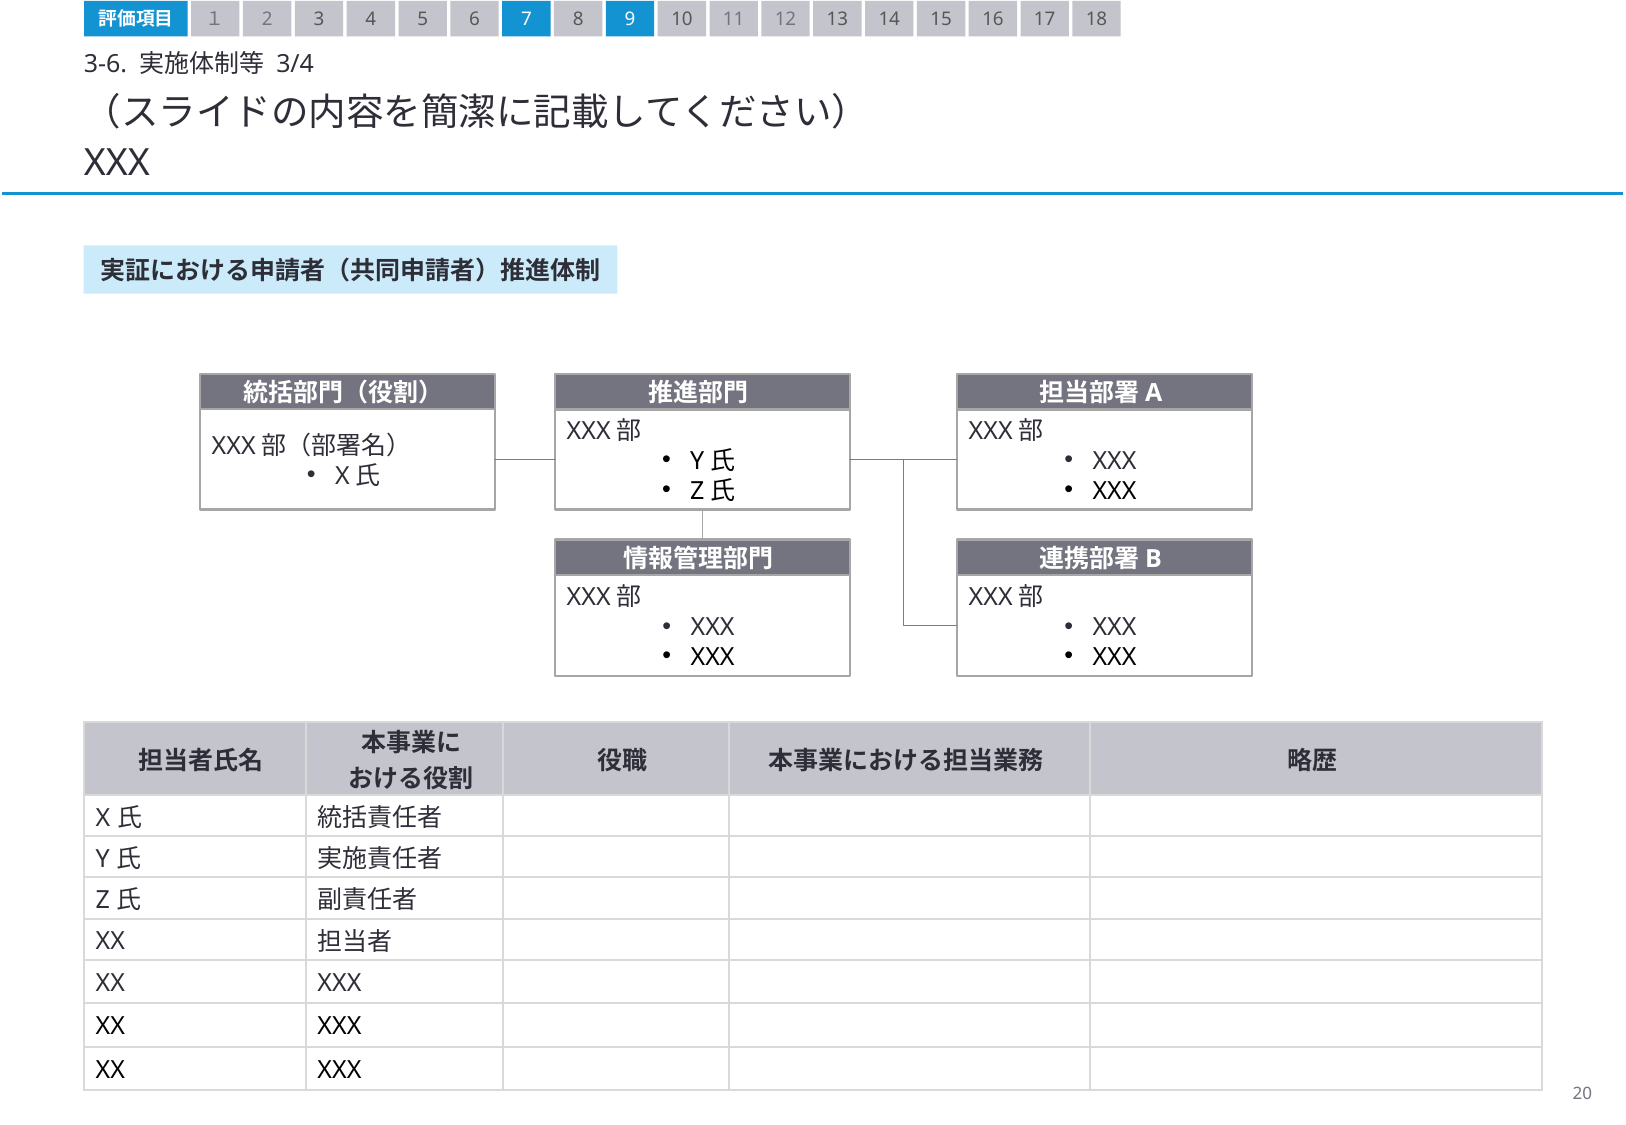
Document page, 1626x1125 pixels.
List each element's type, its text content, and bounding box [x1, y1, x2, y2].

table_cell [504, 961, 728, 1002]
table_cell [504, 1048, 728, 1089]
text_box XXX部 XXX XXX [554, 576, 851, 676]
table_header 役職 [504, 723, 728, 794]
table_cell X氏 [85, 796, 305, 835]
text_box 担当部署A [956, 373, 1253, 410]
table_cell XXX [307, 1004, 502, 1046]
table_cell [1091, 878, 1541, 918]
table_cell [1091, 1004, 1541, 1046]
text_box 推進部門 [554, 373, 851, 410]
table_cell [504, 920, 728, 959]
table_cell 副責任者 [307, 878, 502, 918]
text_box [849, 460, 958, 626]
table_header 本事業における担当業務 [730, 723, 1089, 794]
table_cell [504, 796, 728, 835]
list （スライドの内容を簡潔に記載してください） XXX [84, 83, 1543, 183]
table_cell [730, 1004, 1089, 1046]
table_cell 統括責任者 [307, 796, 502, 835]
table_cell [1091, 837, 1541, 876]
text_box 連携部署B [958, 539, 1253, 576]
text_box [83, 0, 1122, 37]
text_box XXX部 XXX XXX [956, 576, 1253, 676]
table_cell XX [85, 920, 305, 959]
text_box 情報管理部門 [554, 539, 849, 576]
table_cell XXX [307, 1048, 502, 1089]
table_cell [730, 1048, 1089, 1089]
table_cell XX [85, 1048, 305, 1089]
table_cell [1091, 920, 1541, 959]
table_header 略歴 [1091, 723, 1541, 794]
text_box XXX部 XXX XXX [956, 410, 1253, 510]
table_cell [730, 837, 1089, 876]
table_cell XX [85, 1004, 305, 1046]
table_cell [730, 796, 1089, 835]
table_header 担当者氏名 [85, 723, 305, 794]
list 3-6. 実施体制等 3/4 [84, 40, 1543, 82]
text_box XXX部（部署名） X氏 [199, 408, 496, 510]
table_cell [1091, 1048, 1541, 1089]
table_cell 担当者 [307, 920, 502, 959]
text_box 実証における申請者（共同申請者）推進体制 [83, 244, 618, 295]
table_cell XXX [307, 961, 502, 1002]
table_cell Z氏 [85, 878, 305, 918]
table_cell [504, 837, 728, 876]
table_header 本事業に おける役割 [307, 723, 502, 794]
table_cell [730, 961, 1089, 1002]
table_cell [1091, 961, 1541, 1002]
table_cell Y氏 [85, 837, 305, 876]
table_cell XX [85, 961, 305, 1002]
table_cell [730, 878, 1089, 918]
table_cell [504, 1004, 728, 1046]
text_box 統括部門（役割） [199, 373, 496, 408]
table_cell [1091, 796, 1541, 835]
table_cell 実施責任者 [307, 837, 502, 876]
table_cell [504, 878, 728, 918]
table_cell [730, 920, 1089, 959]
text_box XXX部 Y氏 Z氏 [554, 410, 851, 510]
